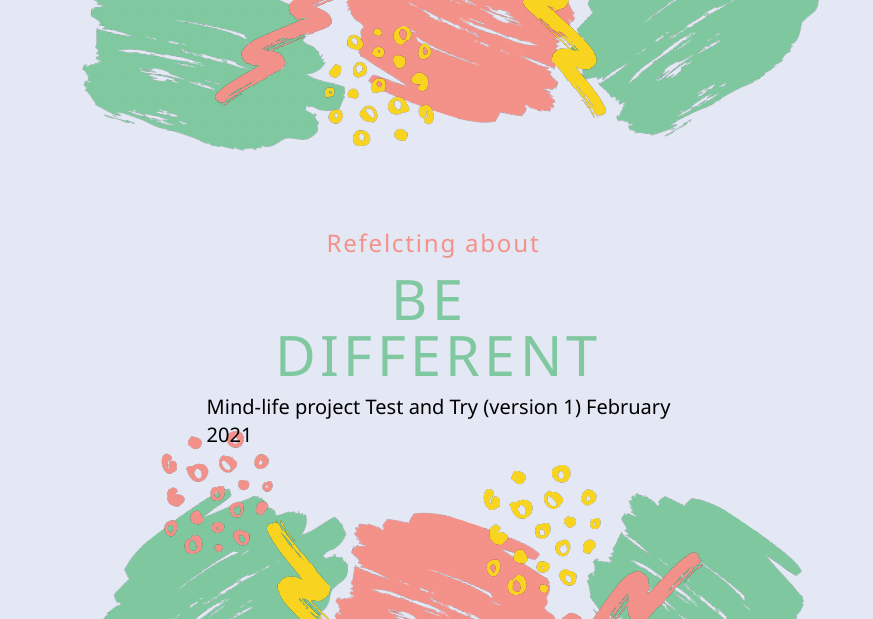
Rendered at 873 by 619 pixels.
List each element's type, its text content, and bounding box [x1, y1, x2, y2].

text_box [255, 227, 619, 393]
picture [80, 431, 862, 619]
picture [70, 0, 852, 165]
text_box Mind-life project Test and Try (version 1) February 2021 [206, 390, 688, 447]
